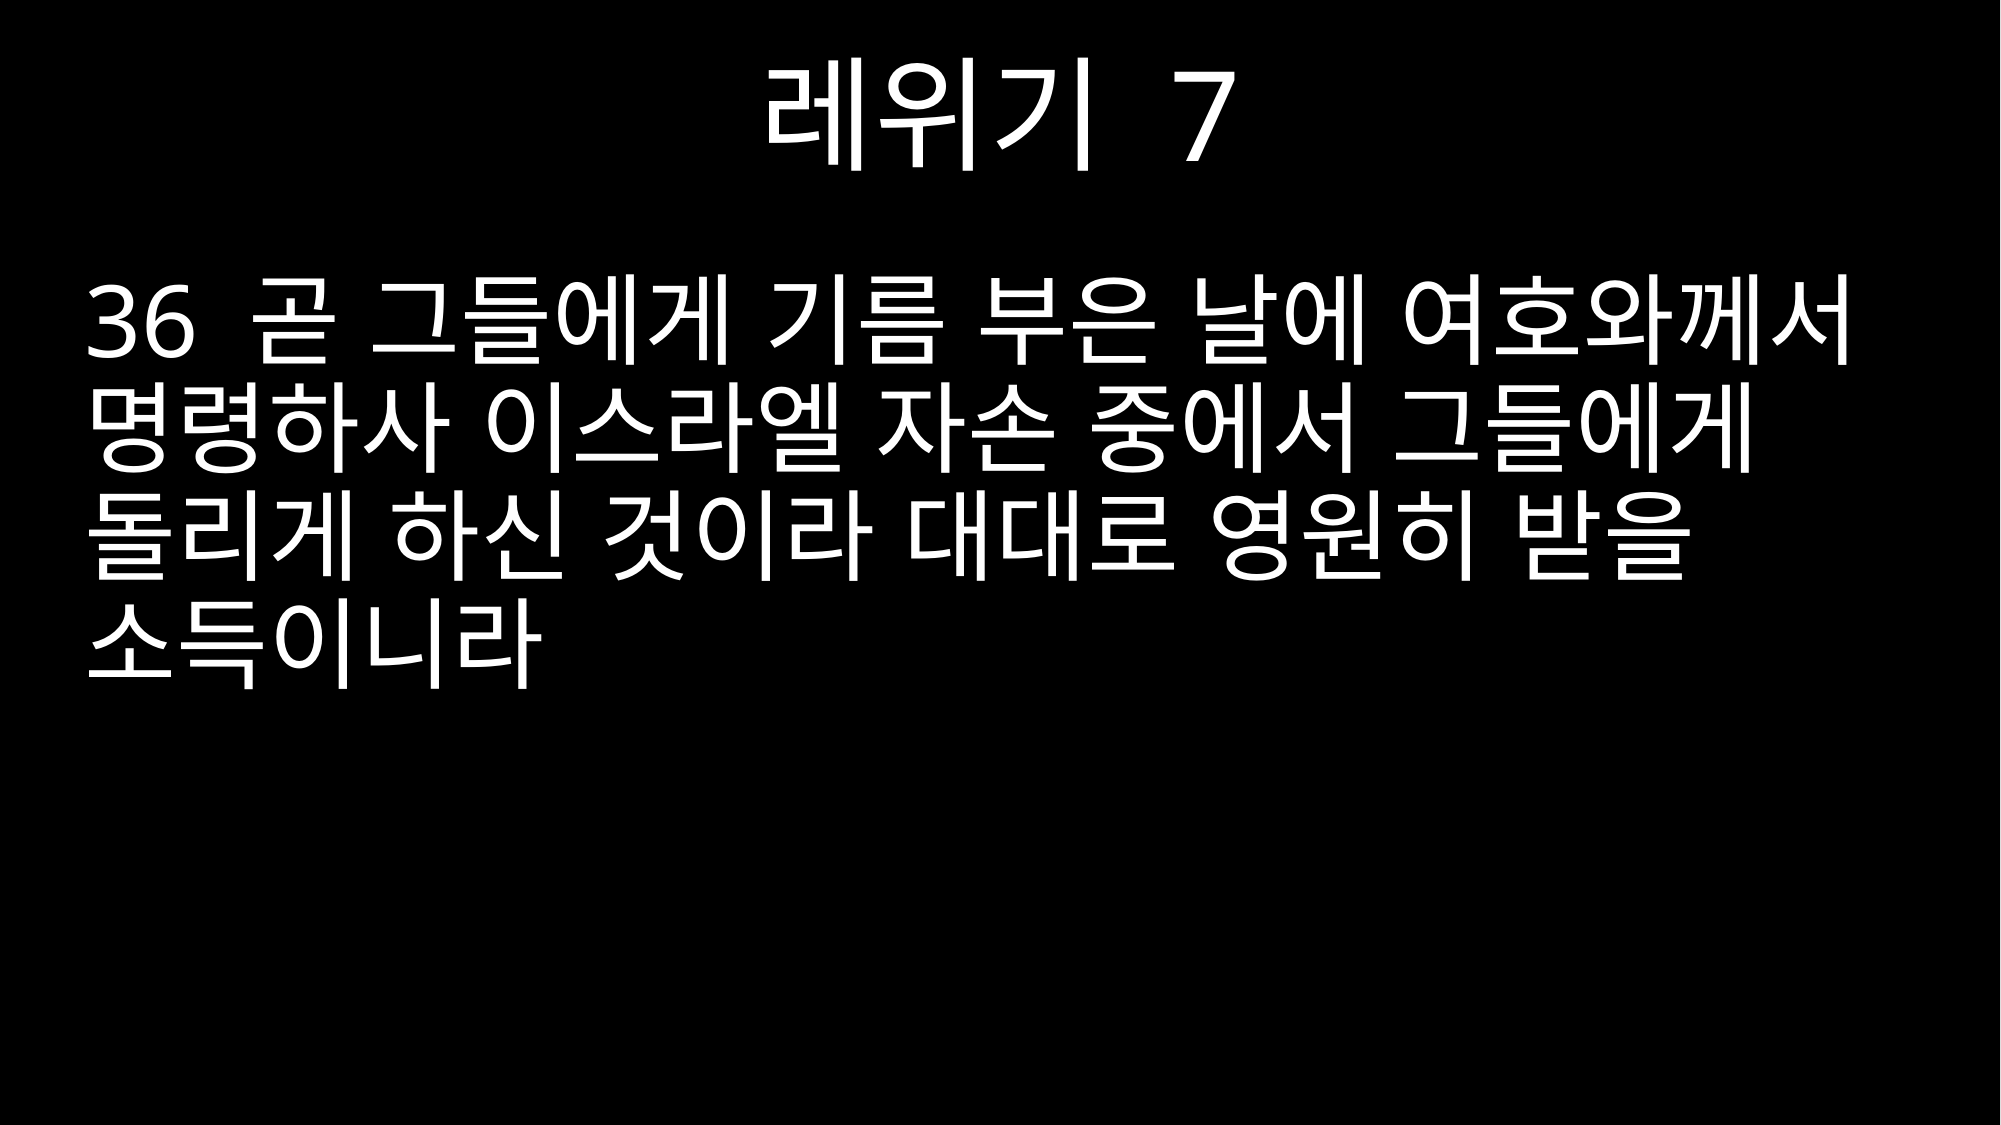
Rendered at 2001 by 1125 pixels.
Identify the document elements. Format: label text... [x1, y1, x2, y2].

footer 레위기 7 [0, 32, 2000, 192]
picture [0, 0, 2001, 1125]
list 36 곧 그들에게 기름 부은 날에 여호와께서 명령하사 이스라엘 자손 중에서 그들에게 돌리게 하신 것이라 대대로 영원히 받을 소득이니라 [69, 263, 1953, 423]
